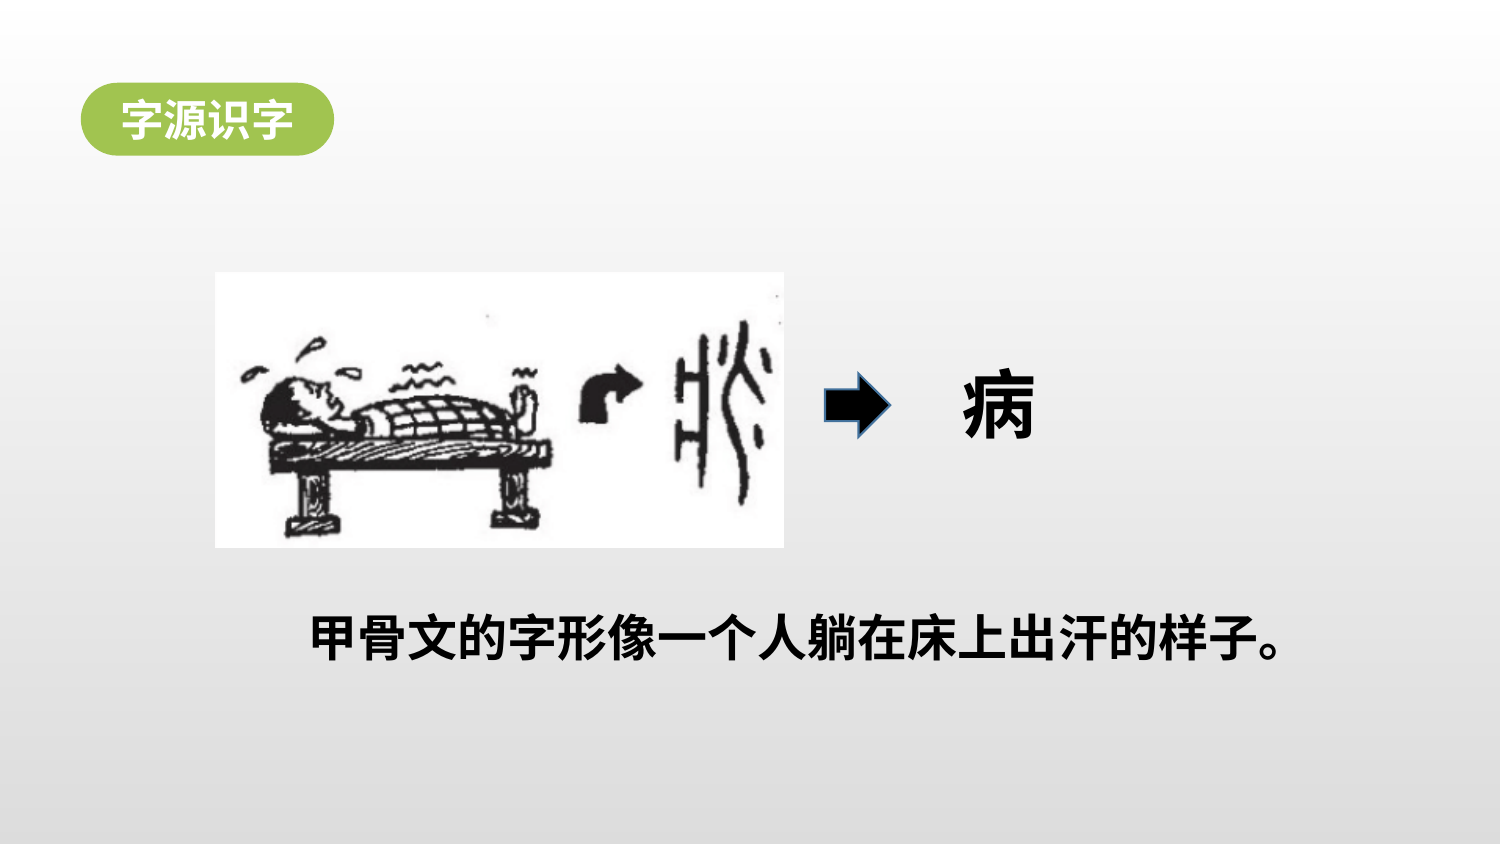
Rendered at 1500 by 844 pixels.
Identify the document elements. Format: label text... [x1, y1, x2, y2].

text_box 病 [950, 351, 1049, 454]
picture [215, 272, 784, 548]
text_box 字源识字 [79, 81, 336, 157]
text_box [823, 370, 892, 440]
text_box 甲骨文的字形像一个人躺在床上出汗的样子。 [296, 601, 1320, 673]
